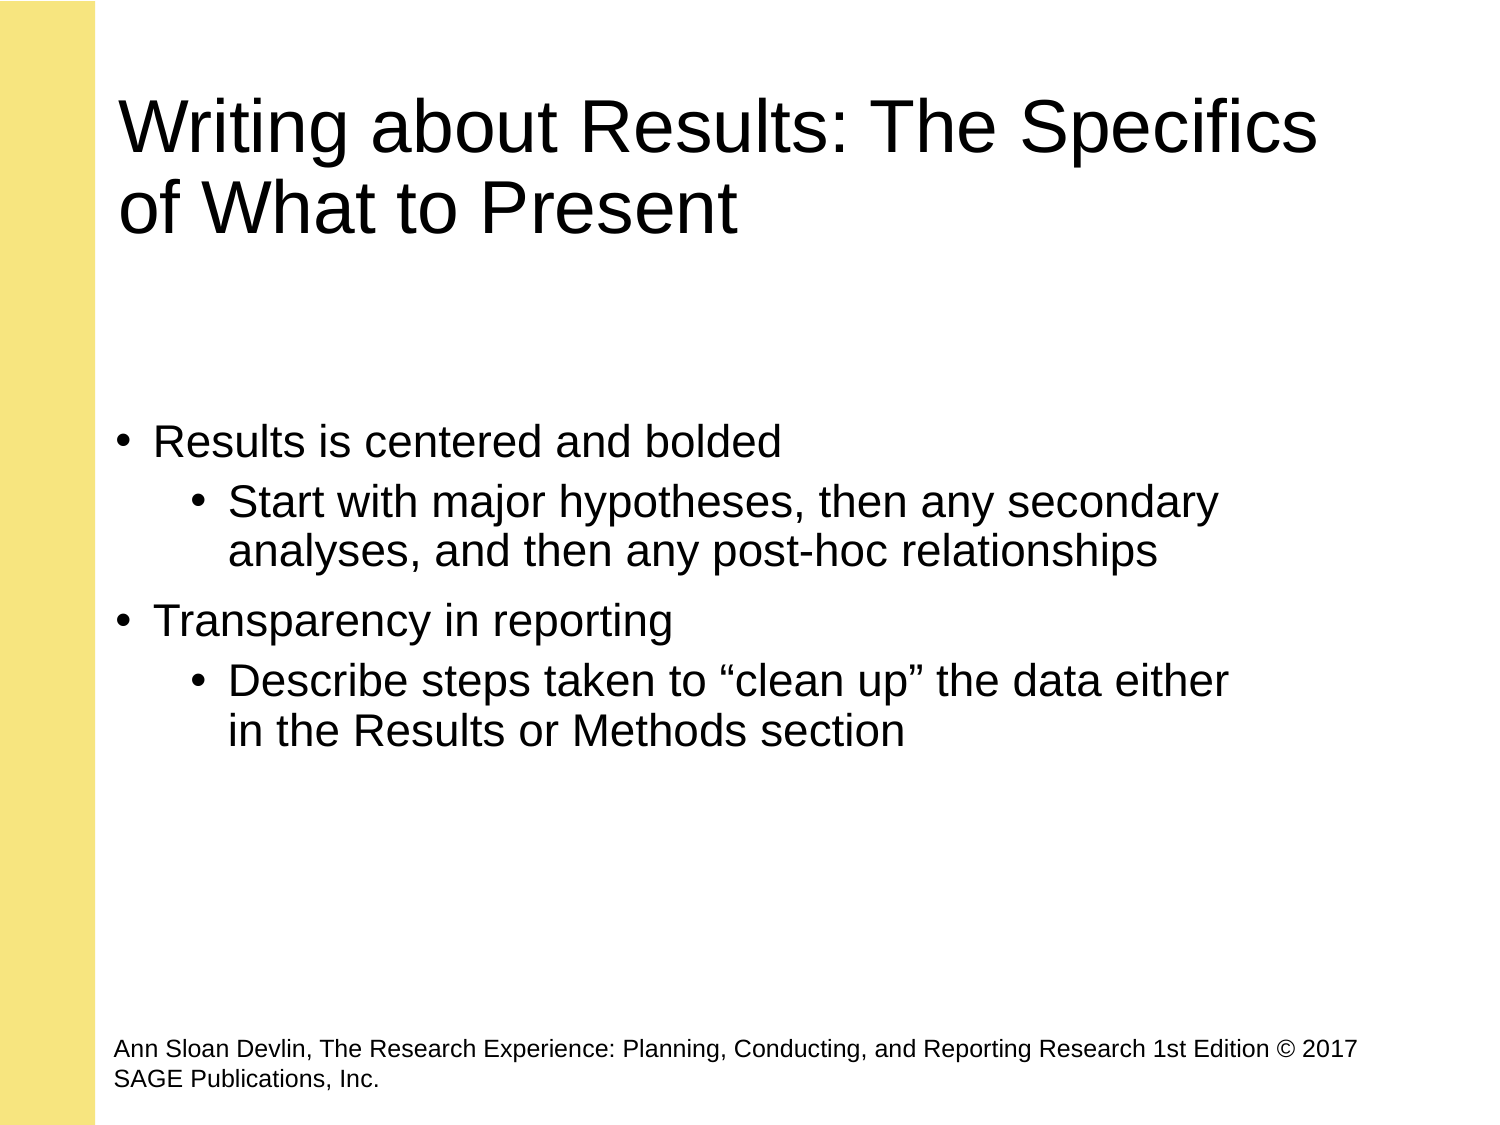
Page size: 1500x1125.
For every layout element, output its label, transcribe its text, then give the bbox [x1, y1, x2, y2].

picture [0, 1, 96, 1125]
list Results is centered and bolded Start with major hypotheses, then any secondary analyses, and then any post-hoc relationships Transparency in reporting Describe steps taken to “clean up” the data either in the Results or Methods section [100, 410, 1275, 790]
title Writing about Results: The Specifics of What to Present [103, 59, 1397, 278]
